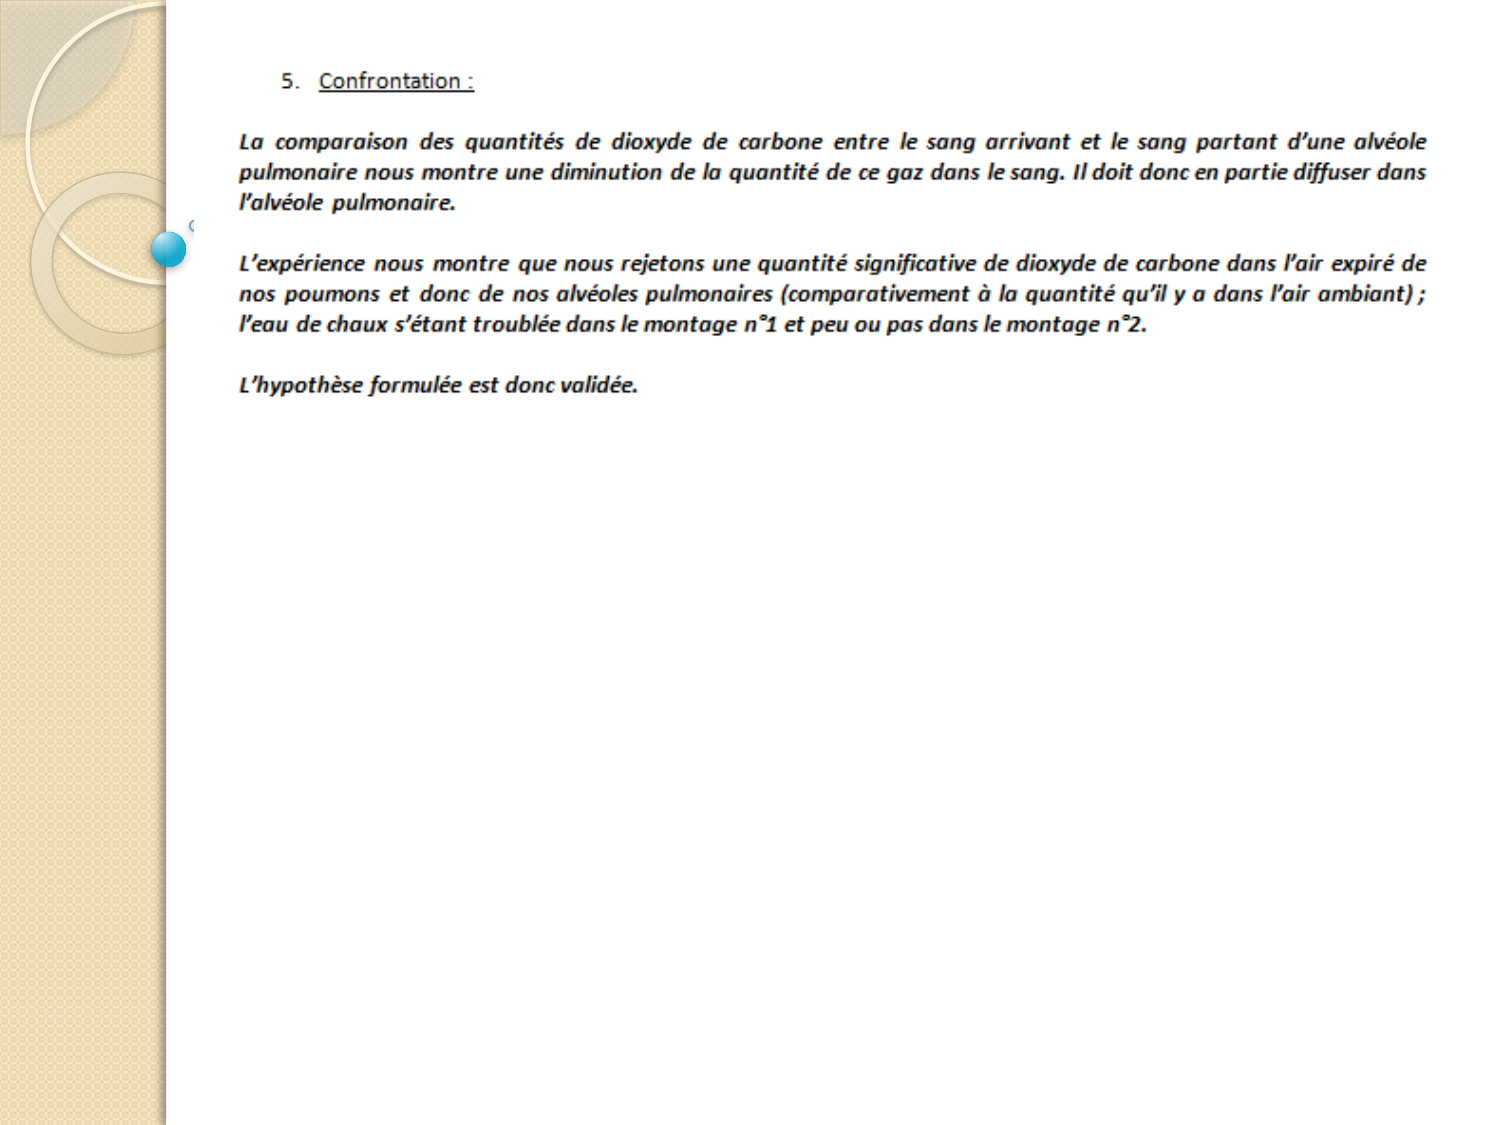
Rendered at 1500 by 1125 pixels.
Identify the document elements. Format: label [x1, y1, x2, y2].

picture [194, 66, 1474, 433]
